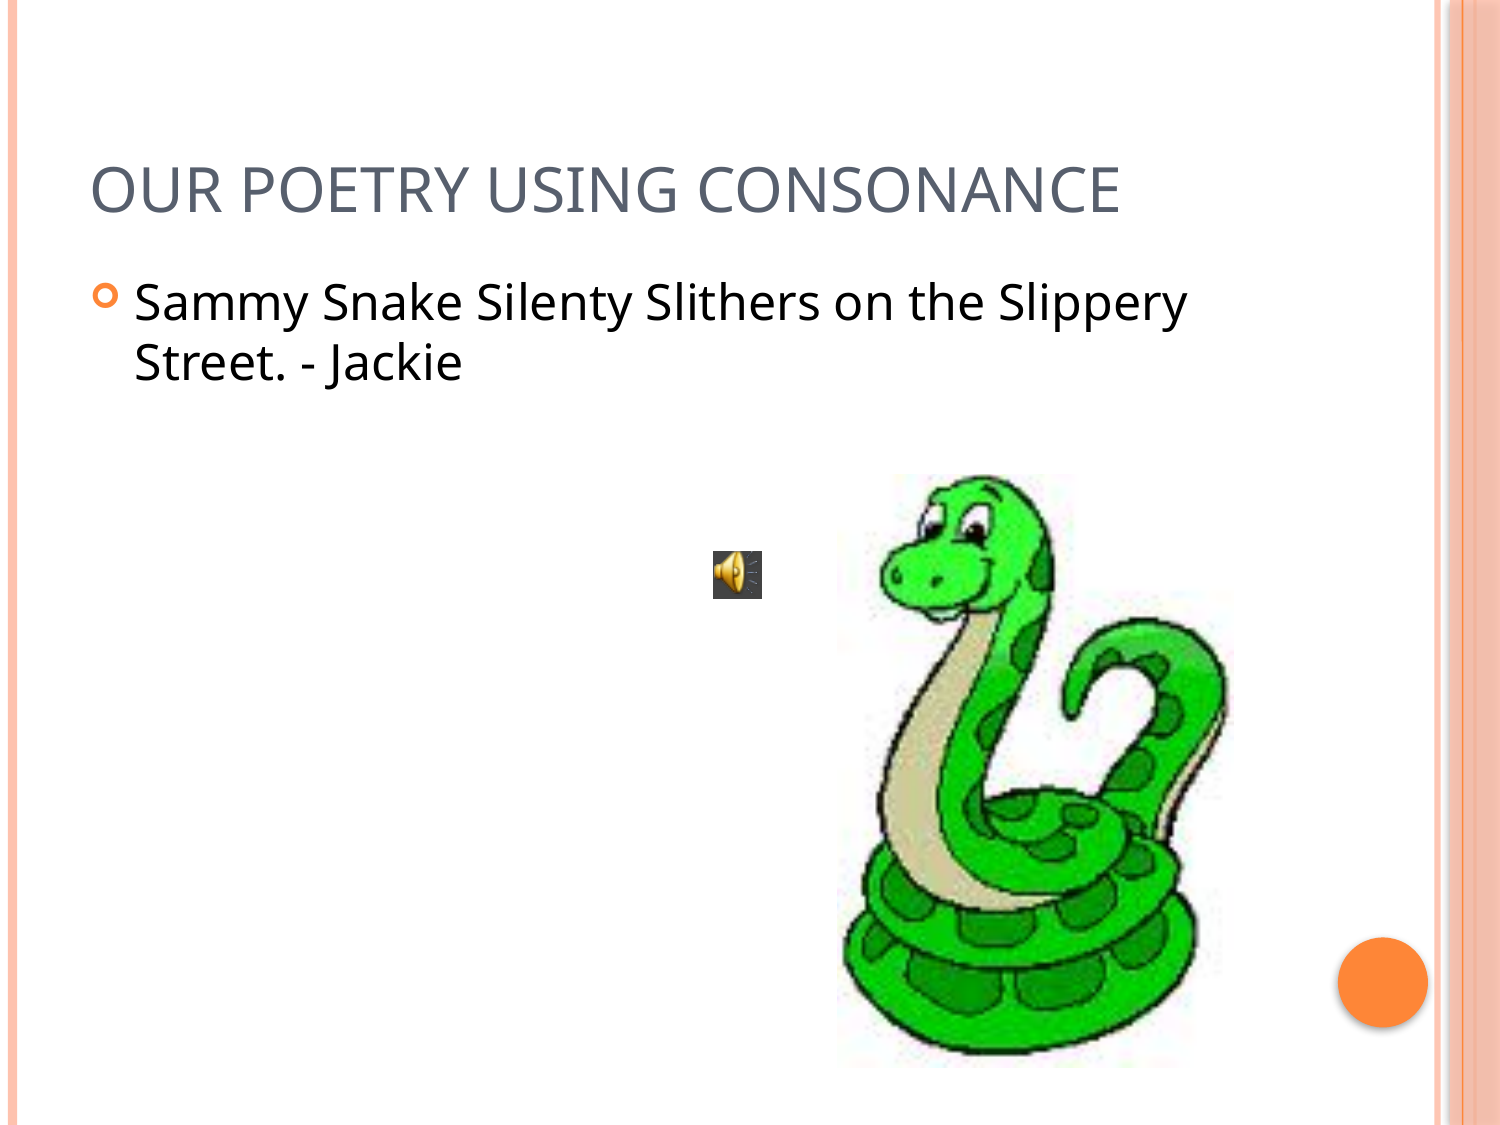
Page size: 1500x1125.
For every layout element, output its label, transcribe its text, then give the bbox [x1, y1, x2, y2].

list Sammy Snake Silenty Slithers on the Slippery Street. - Jackie [75, 262, 1300, 1062]
title Our Poetry using Consonance [75, 45, 1300, 233]
picture [711, 549, 763, 601]
picture [836, 474, 1235, 1068]
